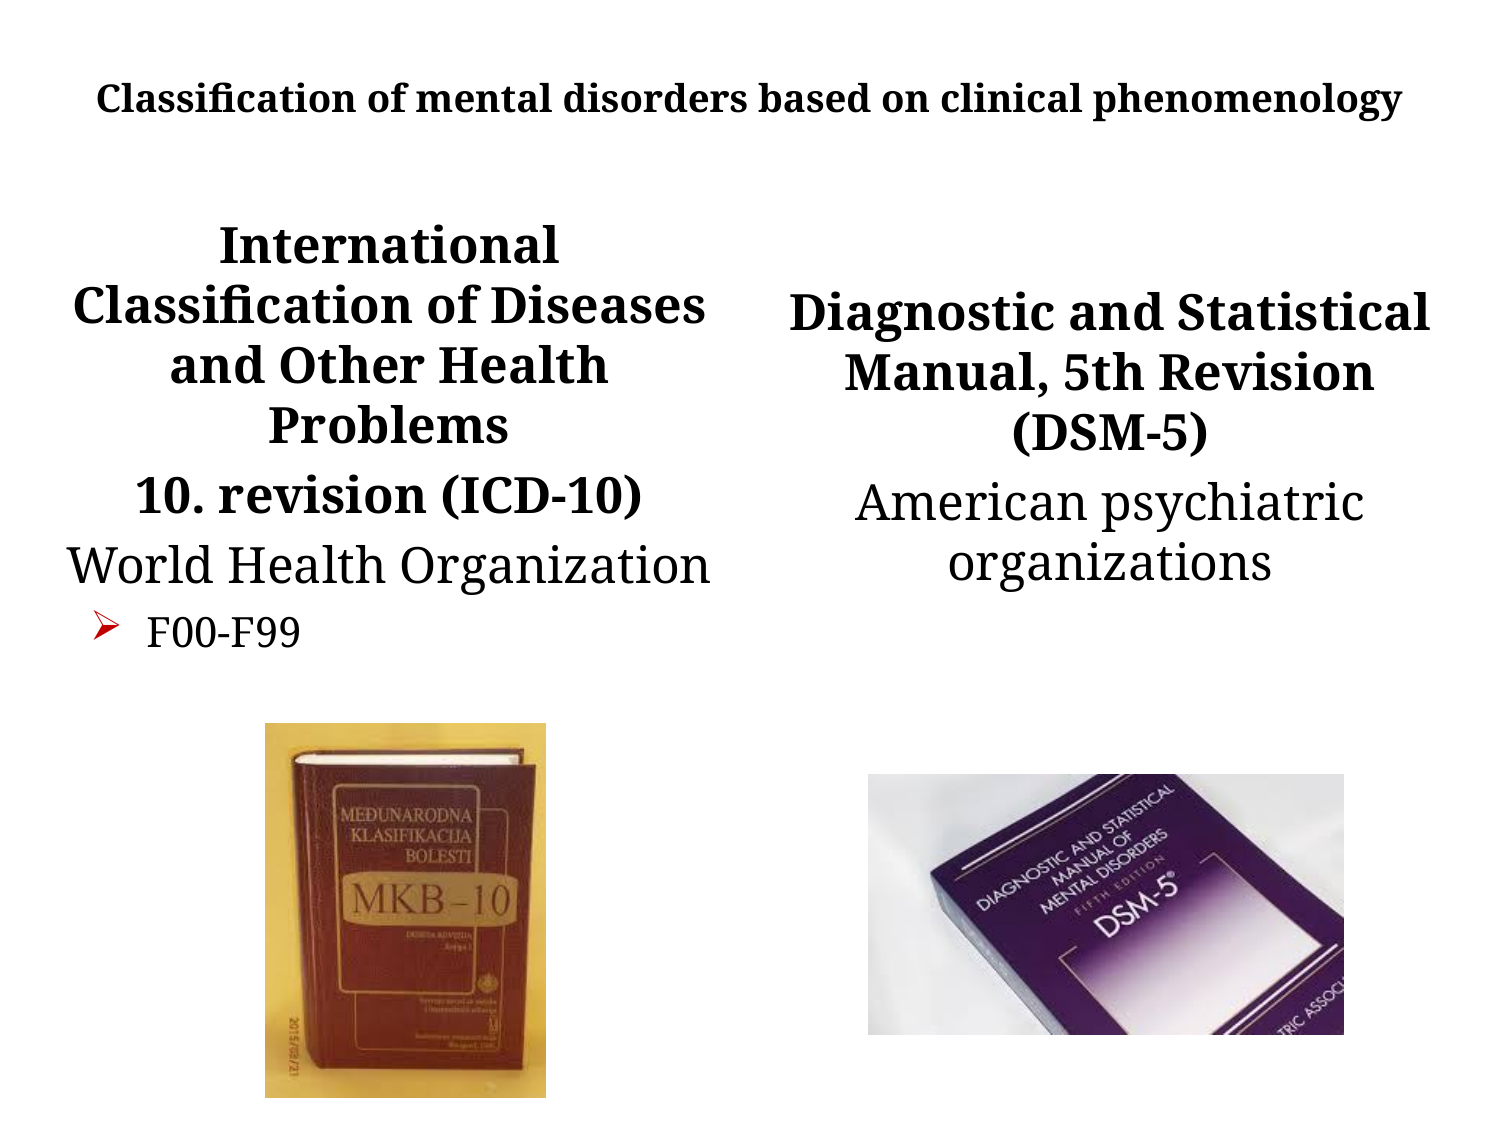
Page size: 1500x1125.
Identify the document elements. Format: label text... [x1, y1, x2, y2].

list International Classification of Diseases and Other Health Problems 10. revision (ICD-10) World Health Organization [41, 290, 738, 602]
list F00-F99 [75, 597, 738, 1041]
list Diagnostic and Statistical Manual, 5th Revision (DSM-5) American psychiatric organizations [761, 287, 1459, 598]
picture [265, 723, 546, 1098]
title Classification of mental disorders based on clinical phenomenology [75, 45, 1425, 149]
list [867, 774, 1344, 1035]
